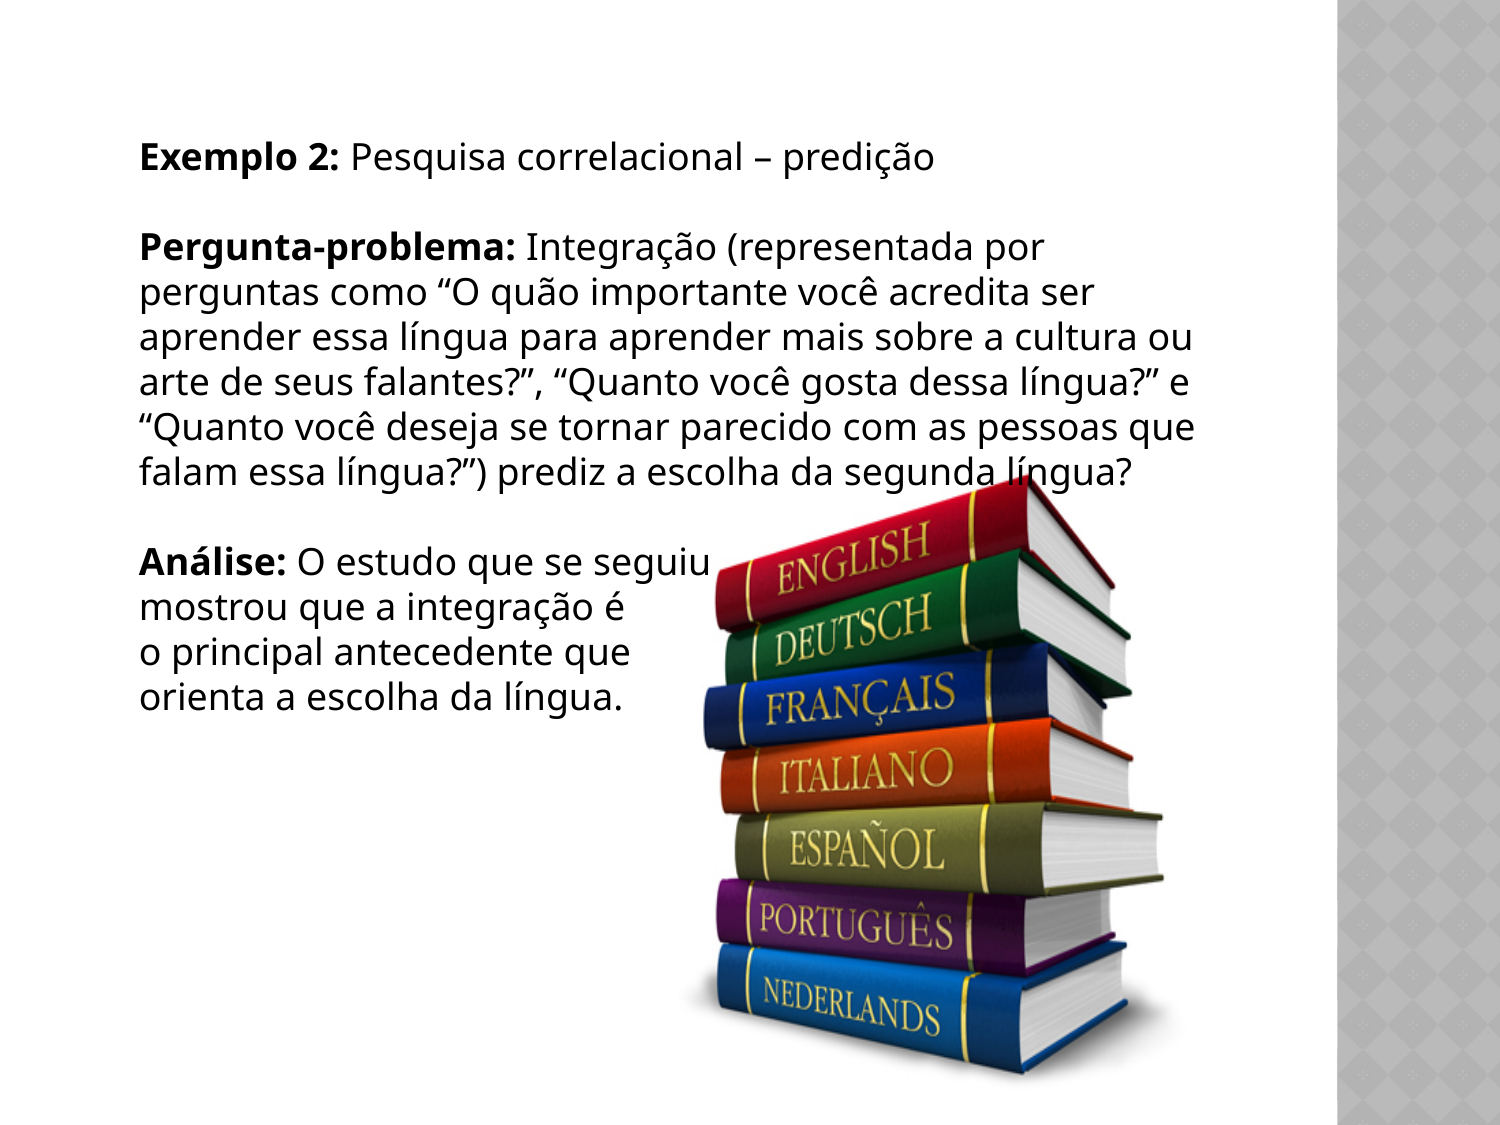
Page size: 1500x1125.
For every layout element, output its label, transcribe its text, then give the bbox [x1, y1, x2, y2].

picture [537, 444, 1330, 1125]
text_box Exemplo 2: Pesquisa correlacional – predição Pergunta-problema: Integração (representada por perguntas como “O quão importante você acredita ser aprender essa língua para aprender mais sobre a cultura ou arte de seus falantes?”, “Quanto você gosta dessa língua?” e “Quanto você deseja se tornar parecido com as pessoas que falam essa língua?”) prediz a escolha da segunda língua? Análise: O estudo que se seguiu mostrou que a integração é o principal antecedente que orienta a escolha da língua. [123, 125, 1247, 771]
